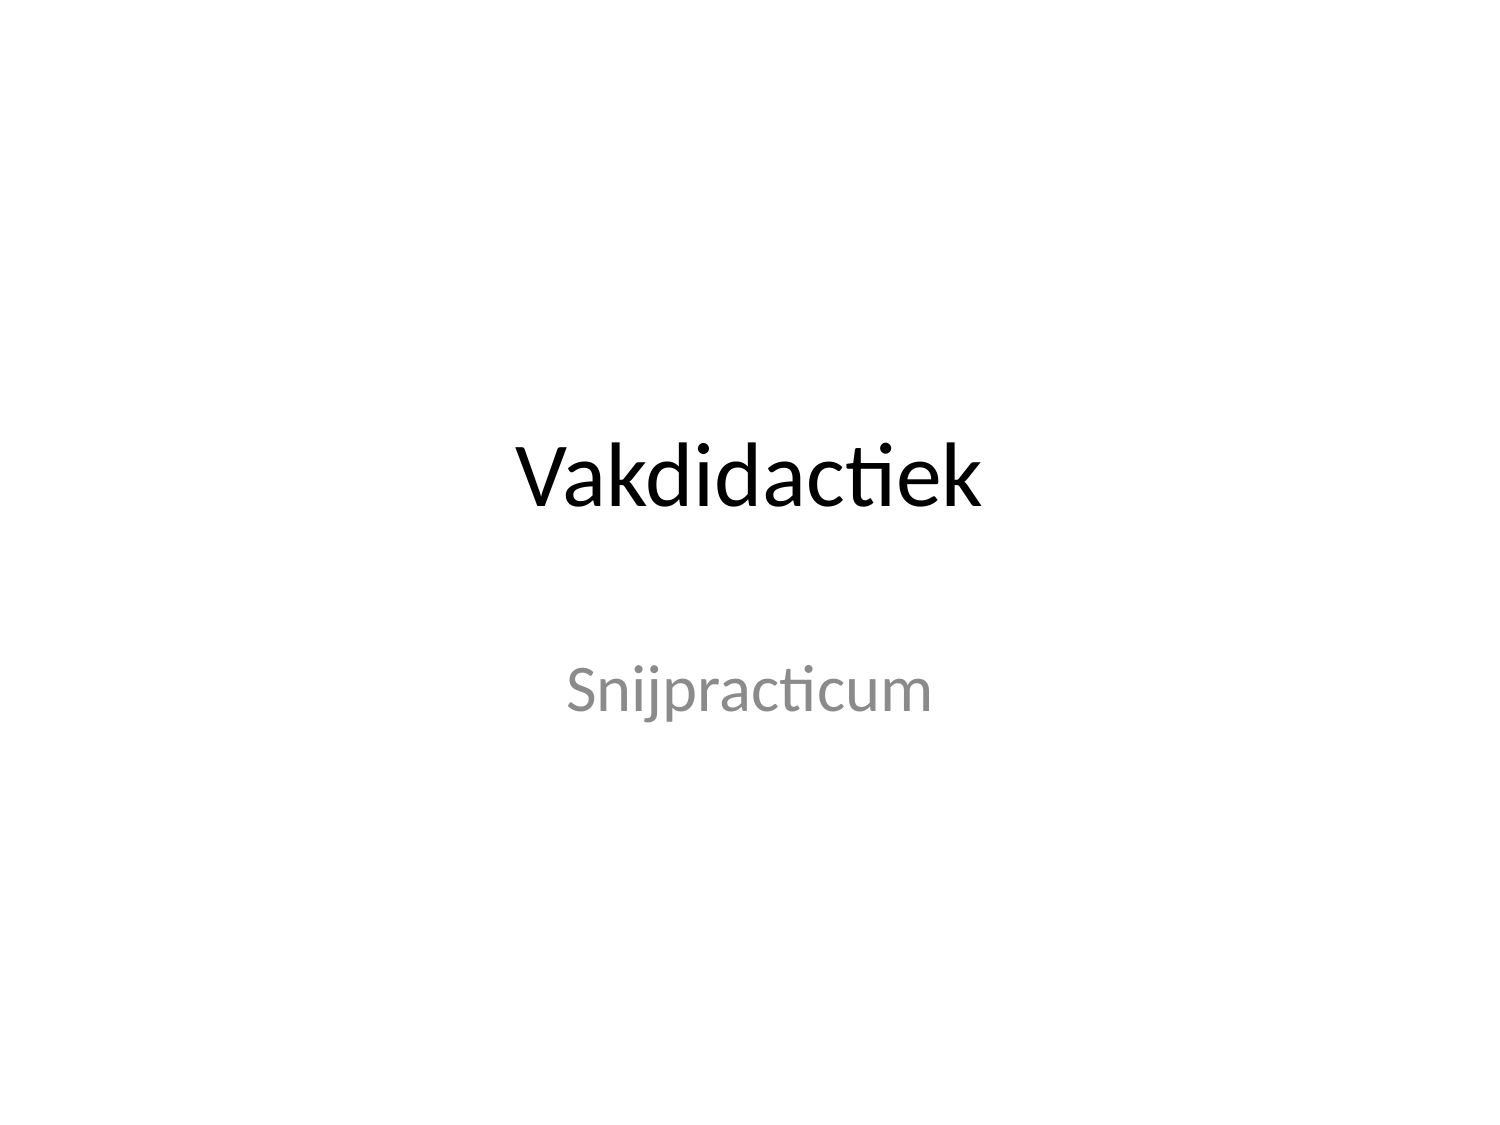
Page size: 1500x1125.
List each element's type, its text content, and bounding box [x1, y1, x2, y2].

title Vakdidactiek [112, 349, 1388, 591]
subtitle Snijpracticum [225, 637, 1275, 925]
